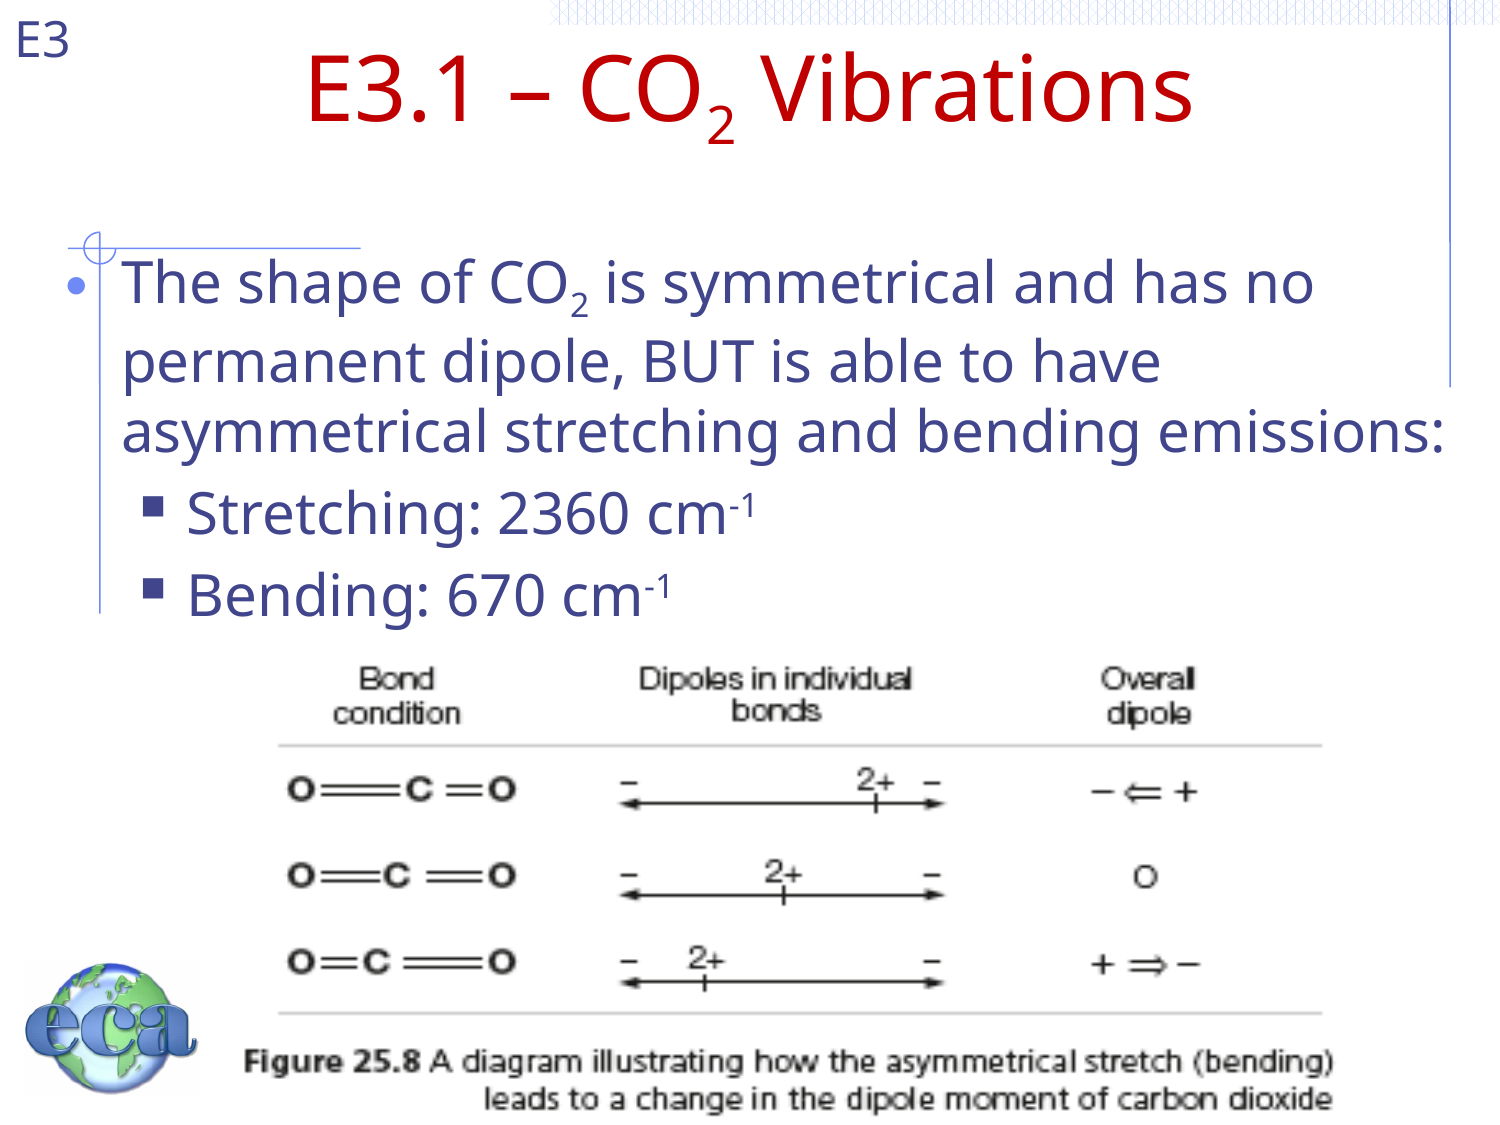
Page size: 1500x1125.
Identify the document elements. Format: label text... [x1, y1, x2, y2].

picture [23, 960, 200, 1096]
title E3.1 – CO2 Vibrations [37, 24, 1463, 163]
text_box The shape of CO2 is symmetrical and has no permanent dipole, BUT is able to have asymmetrical stretching and bending emissions: Stretching: 2360 cm-1 Bending: 670 cm-1 [49, 237, 1463, 975]
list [229, 633, 1353, 1125]
